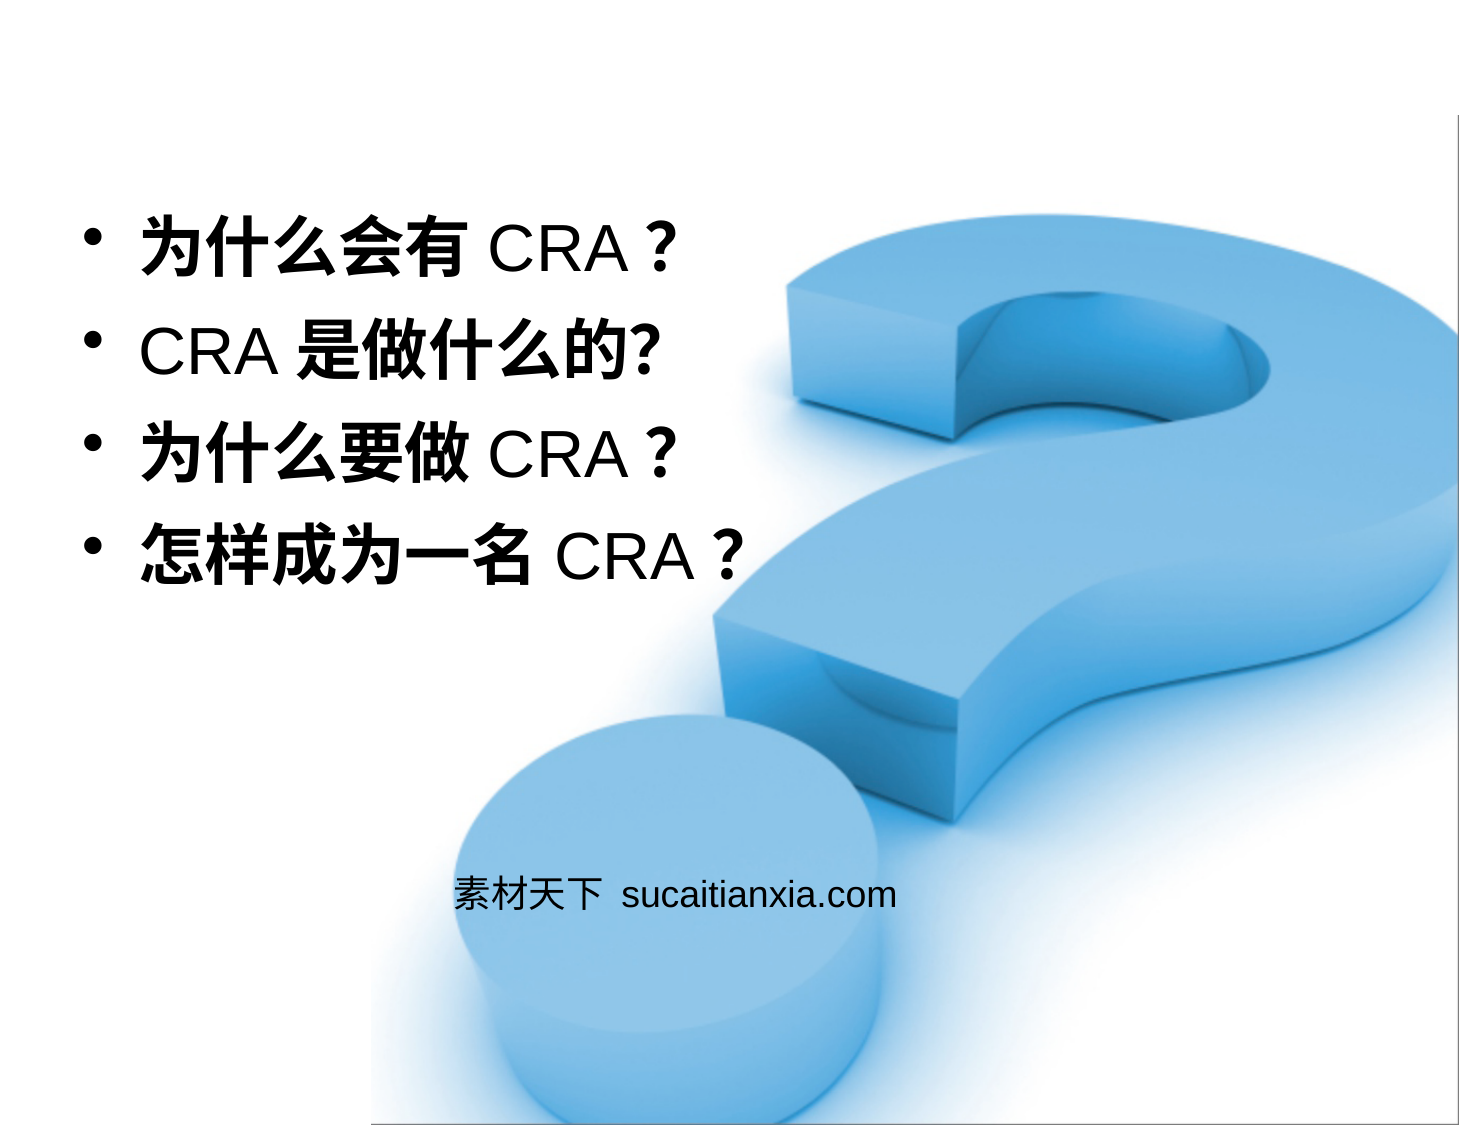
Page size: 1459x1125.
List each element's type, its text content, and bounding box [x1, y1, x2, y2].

picture [370, 115, 1459, 1125]
list 为什么会有CRA？ CRA是做什么的？ 为什么要做CRA？ 怎样成为一名CRA？ [66, 187, 365, 651]
